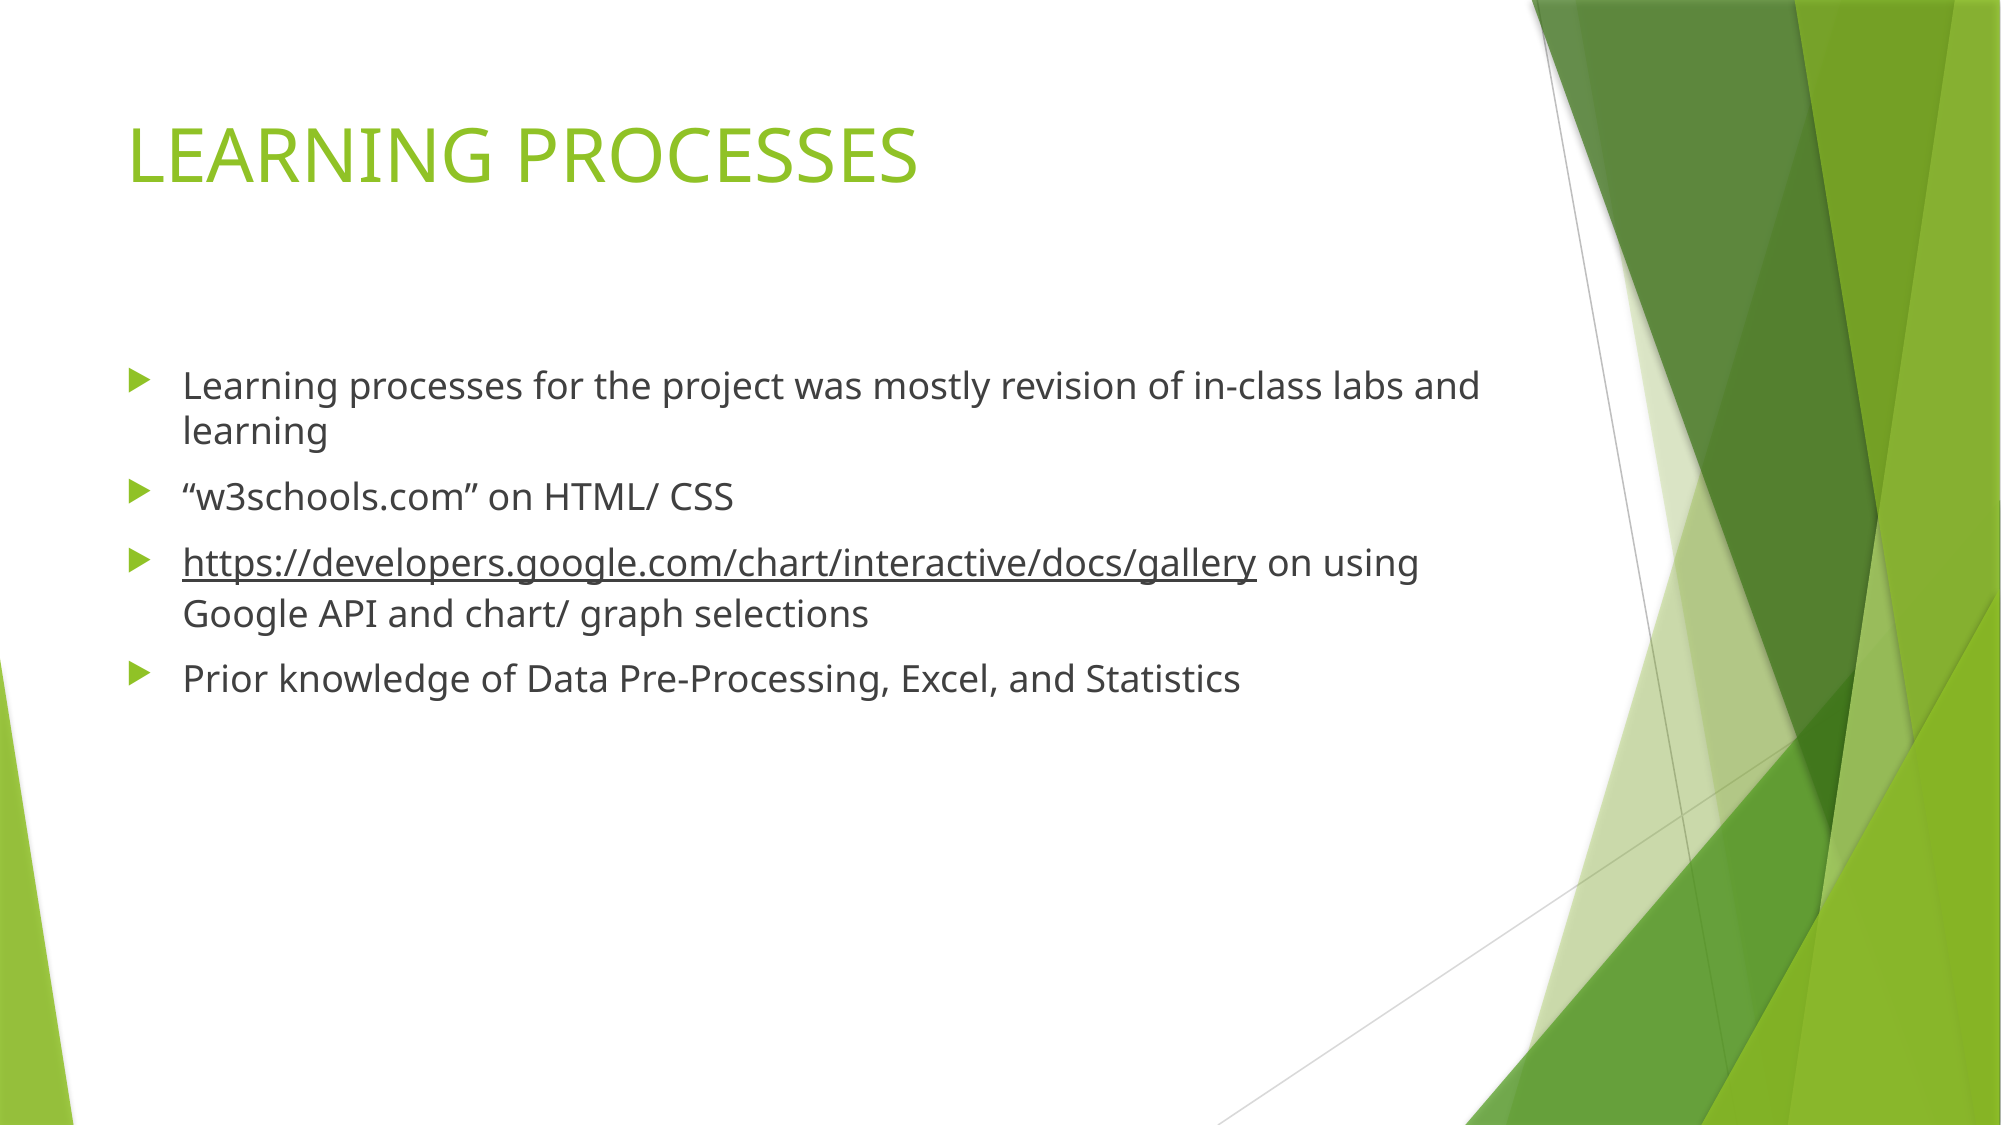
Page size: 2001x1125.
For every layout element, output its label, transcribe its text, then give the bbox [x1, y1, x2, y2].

title LEARNING PROCESSES [111, 99, 1522, 317]
list Learning processes for the project was mostly revision of in-class labs and learning “w3schools.com” on HTML/ CSS https://developers.google.com/chart/interactive/docs/gallery on using Google API and chart/ graph selections Prior knowledge of Data Pre-Processing, Excel, and Statistics [111, 354, 1522, 992]
